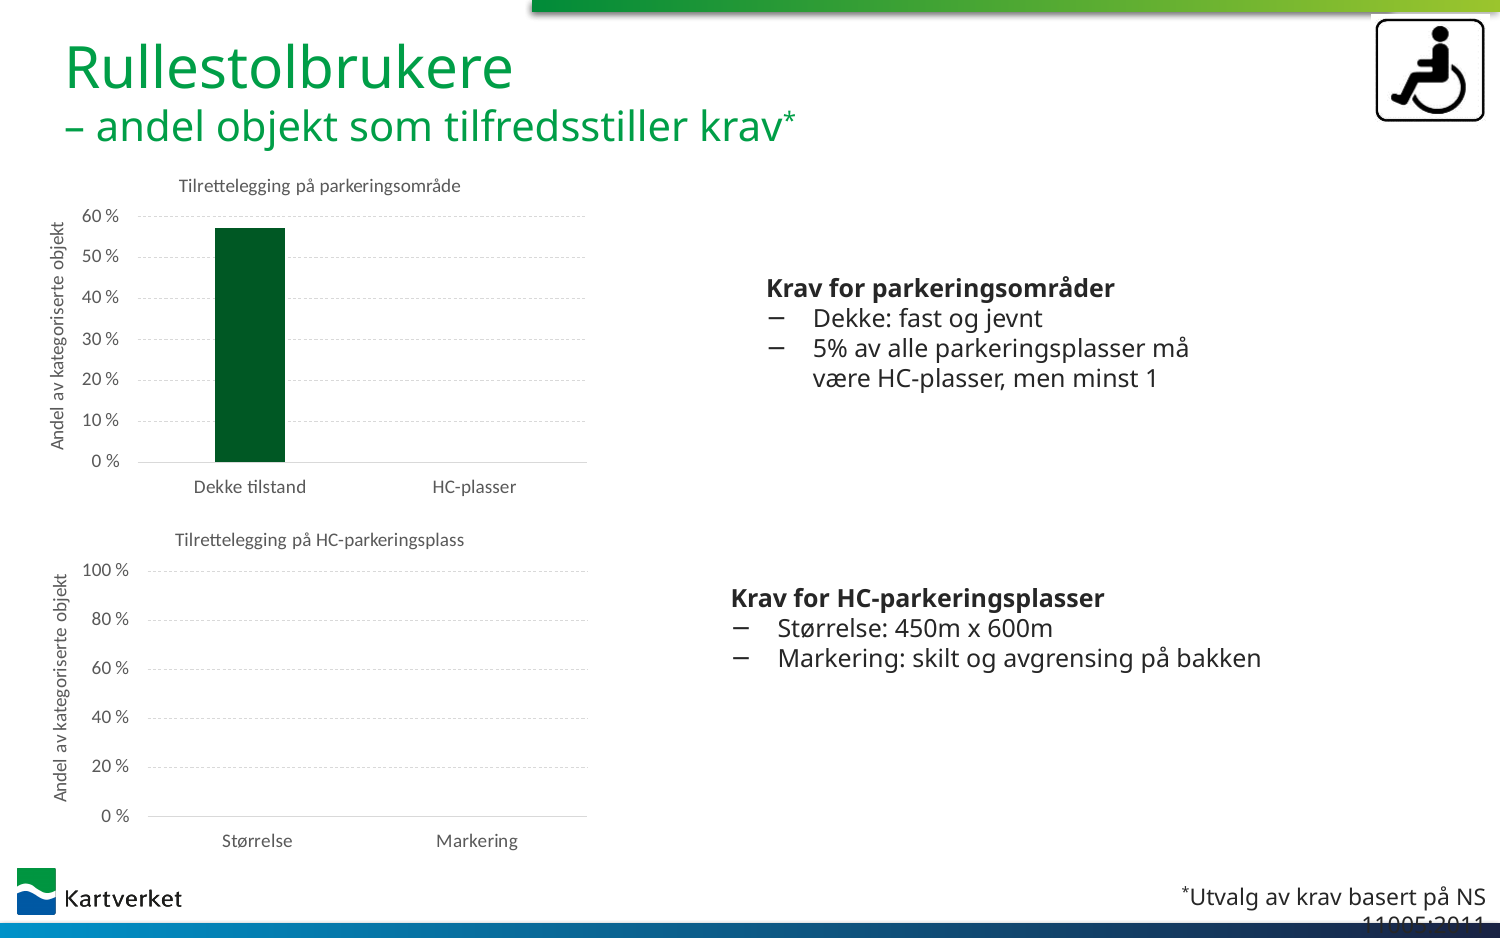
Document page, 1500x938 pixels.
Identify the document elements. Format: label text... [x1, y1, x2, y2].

picture [41, 520, 598, 859]
picture [1371, 13, 1491, 127]
picture [41, 166, 598, 505]
text_box Krav for HC-parkeringsplasser Størrelse: 450m x 600m Markering: skilt og avgrensing på bakken [715, 574, 1278, 680]
text_box *Utvalg av krav basert på NS 11005:2011 [1068, 873, 1500, 938]
text_box Krav for parkeringsområder Dekke: fast og jevnt 5% av alle parkeringsplasser må være HC-plasser, men minst 1 [751, 264, 1232, 400]
text_box Rullestolbrukere – andel objekt som tilfredsstiller krav* [49, 23, 1431, 158]
